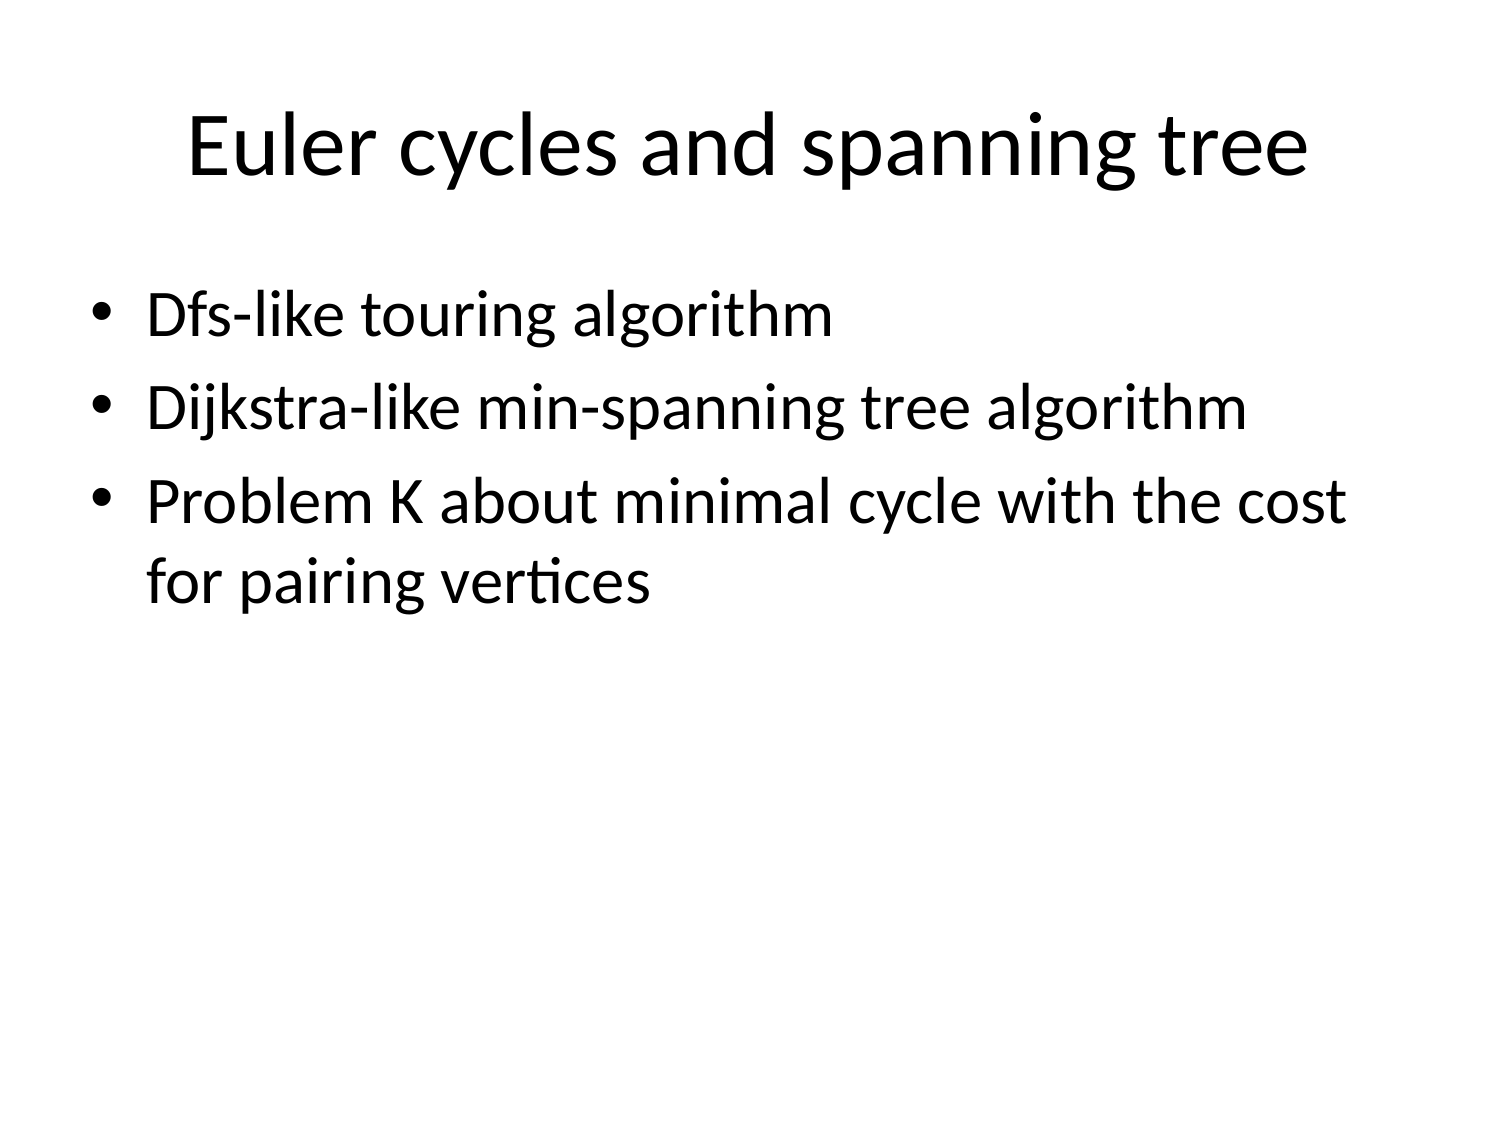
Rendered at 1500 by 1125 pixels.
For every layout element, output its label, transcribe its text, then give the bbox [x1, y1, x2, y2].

title Euler cycles and spanning tree [75, 45, 1425, 233]
list Dfs-like touring algorithm Dijkstra-like min-spanning tree algorithm Problem K about minimal cycle with the cost for pairing vertices [75, 262, 1425, 1005]
